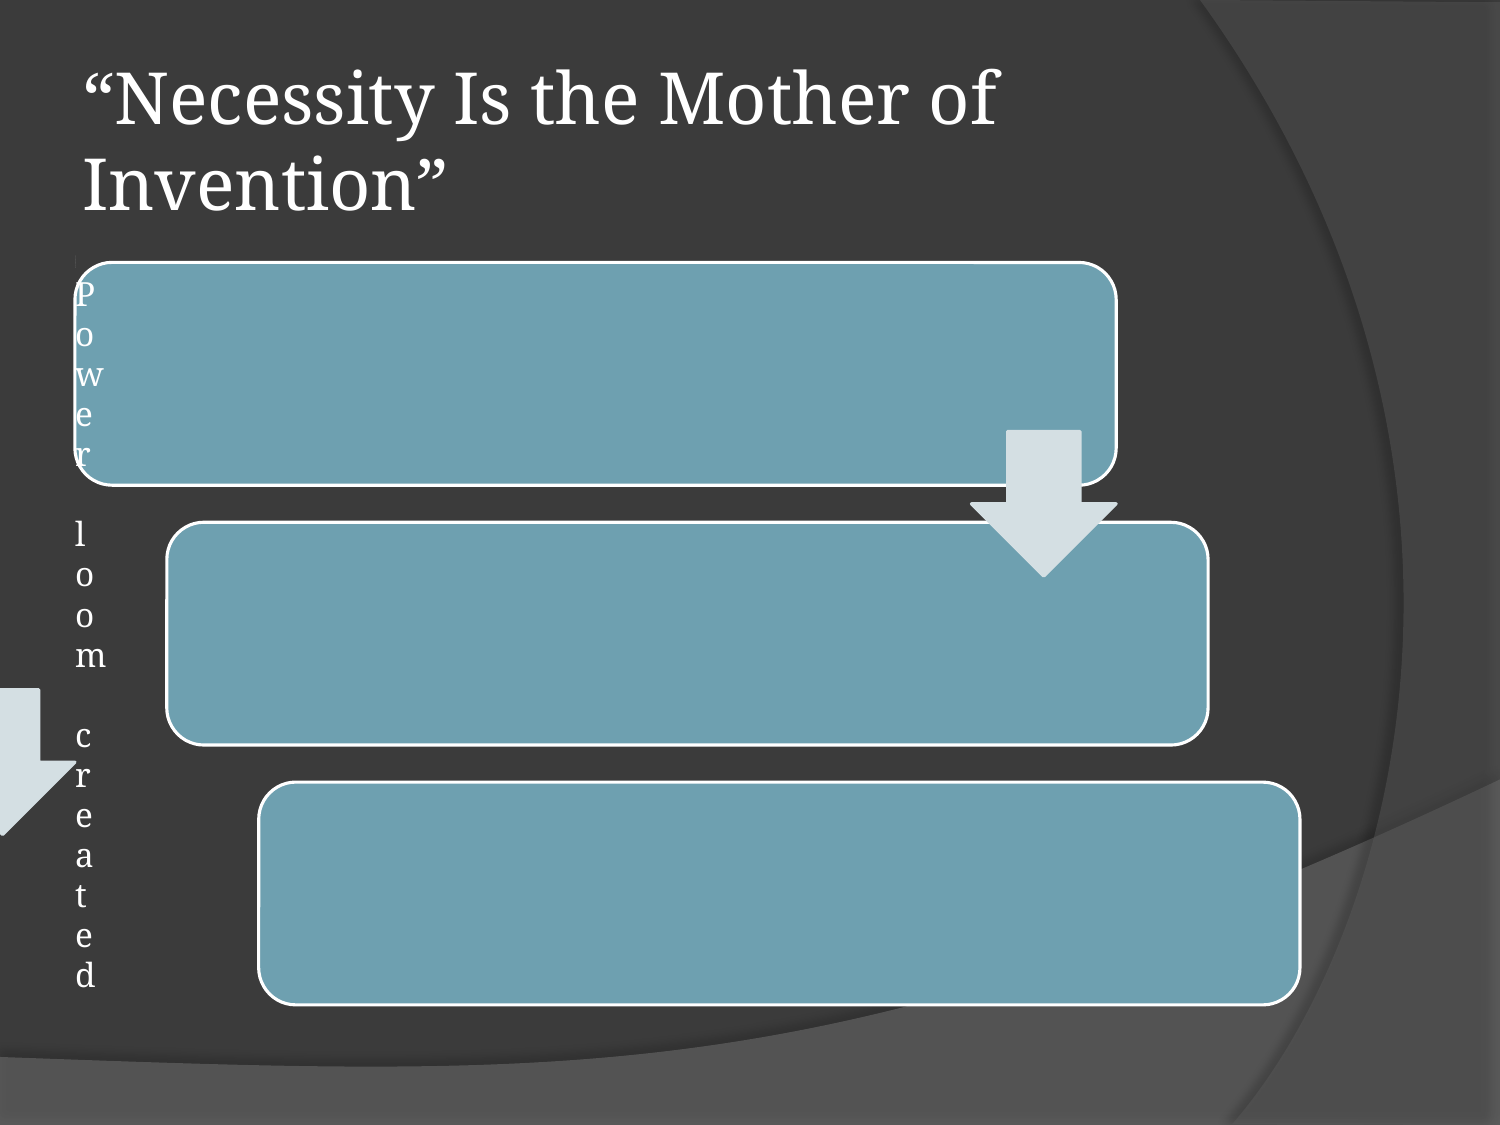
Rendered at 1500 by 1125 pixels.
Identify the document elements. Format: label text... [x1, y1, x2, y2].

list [74, 262, 1301, 1006]
title “Necessity Is the Mother of Invention” [75, 45, 1300, 233]
